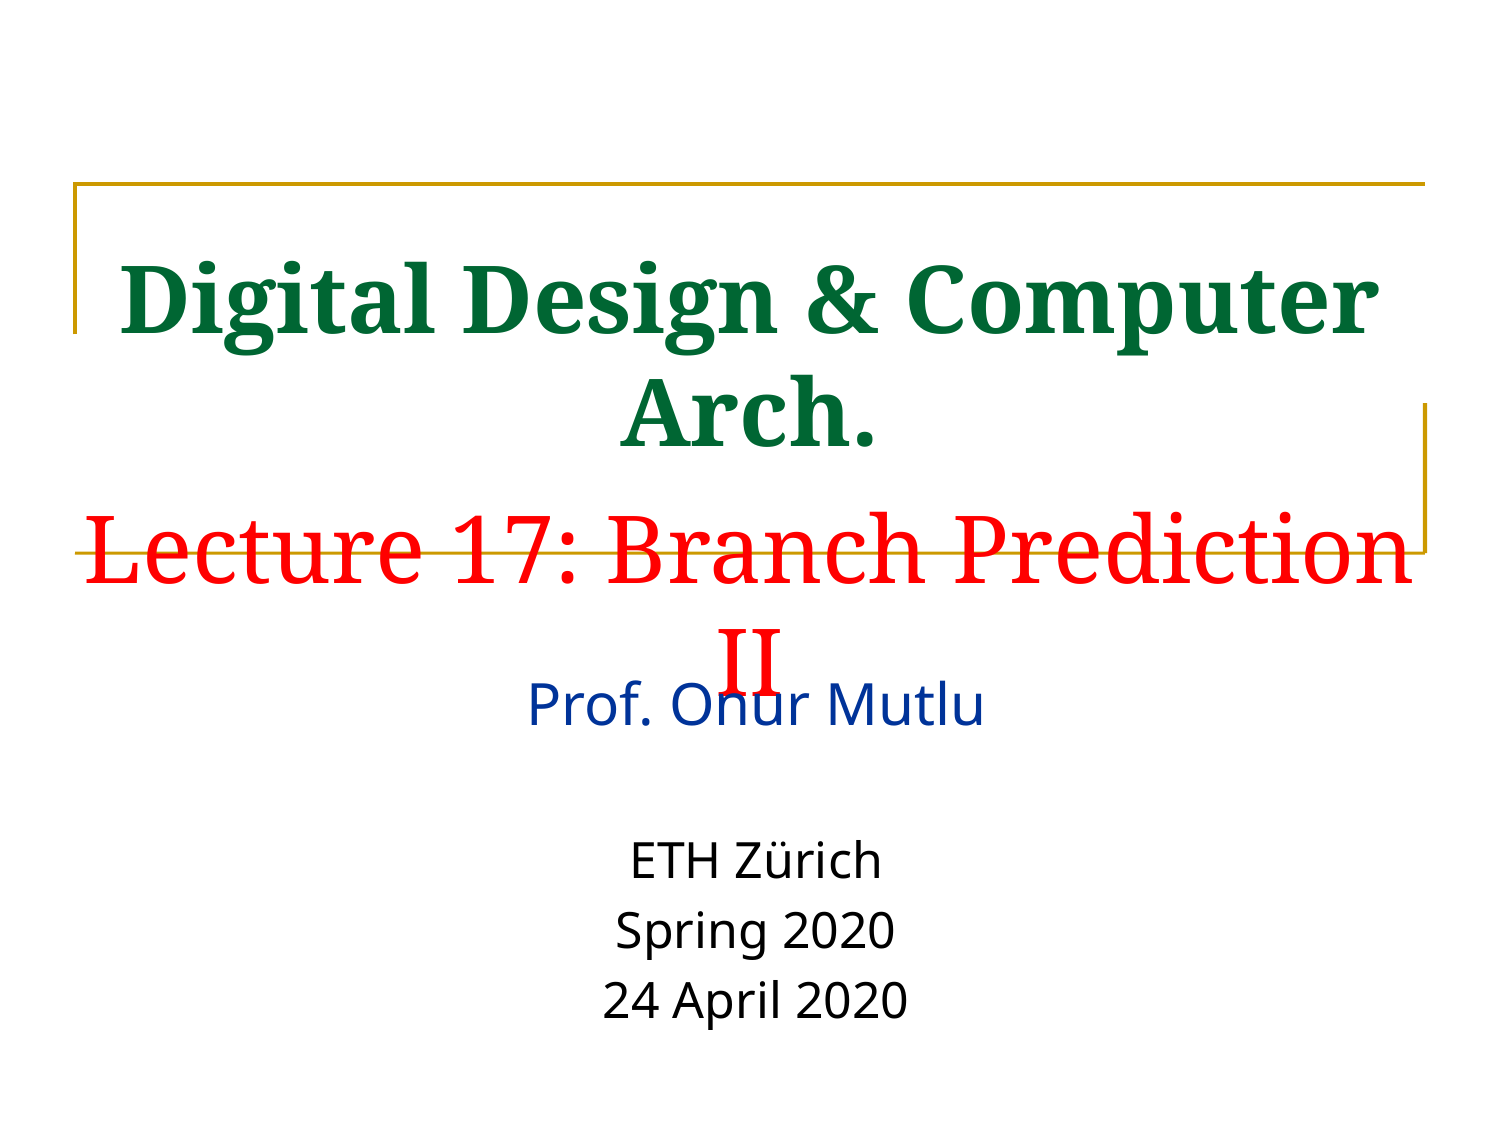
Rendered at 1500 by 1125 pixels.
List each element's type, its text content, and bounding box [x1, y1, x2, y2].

title Digital Design & Computer Arch. Lecture 17: Branch Prediction II [37, 112, 1463, 395]
subtitle Prof. Onur Mutlu ETH Zürich Spring 2020 24 April 2020 [112, 587, 1400, 1064]
